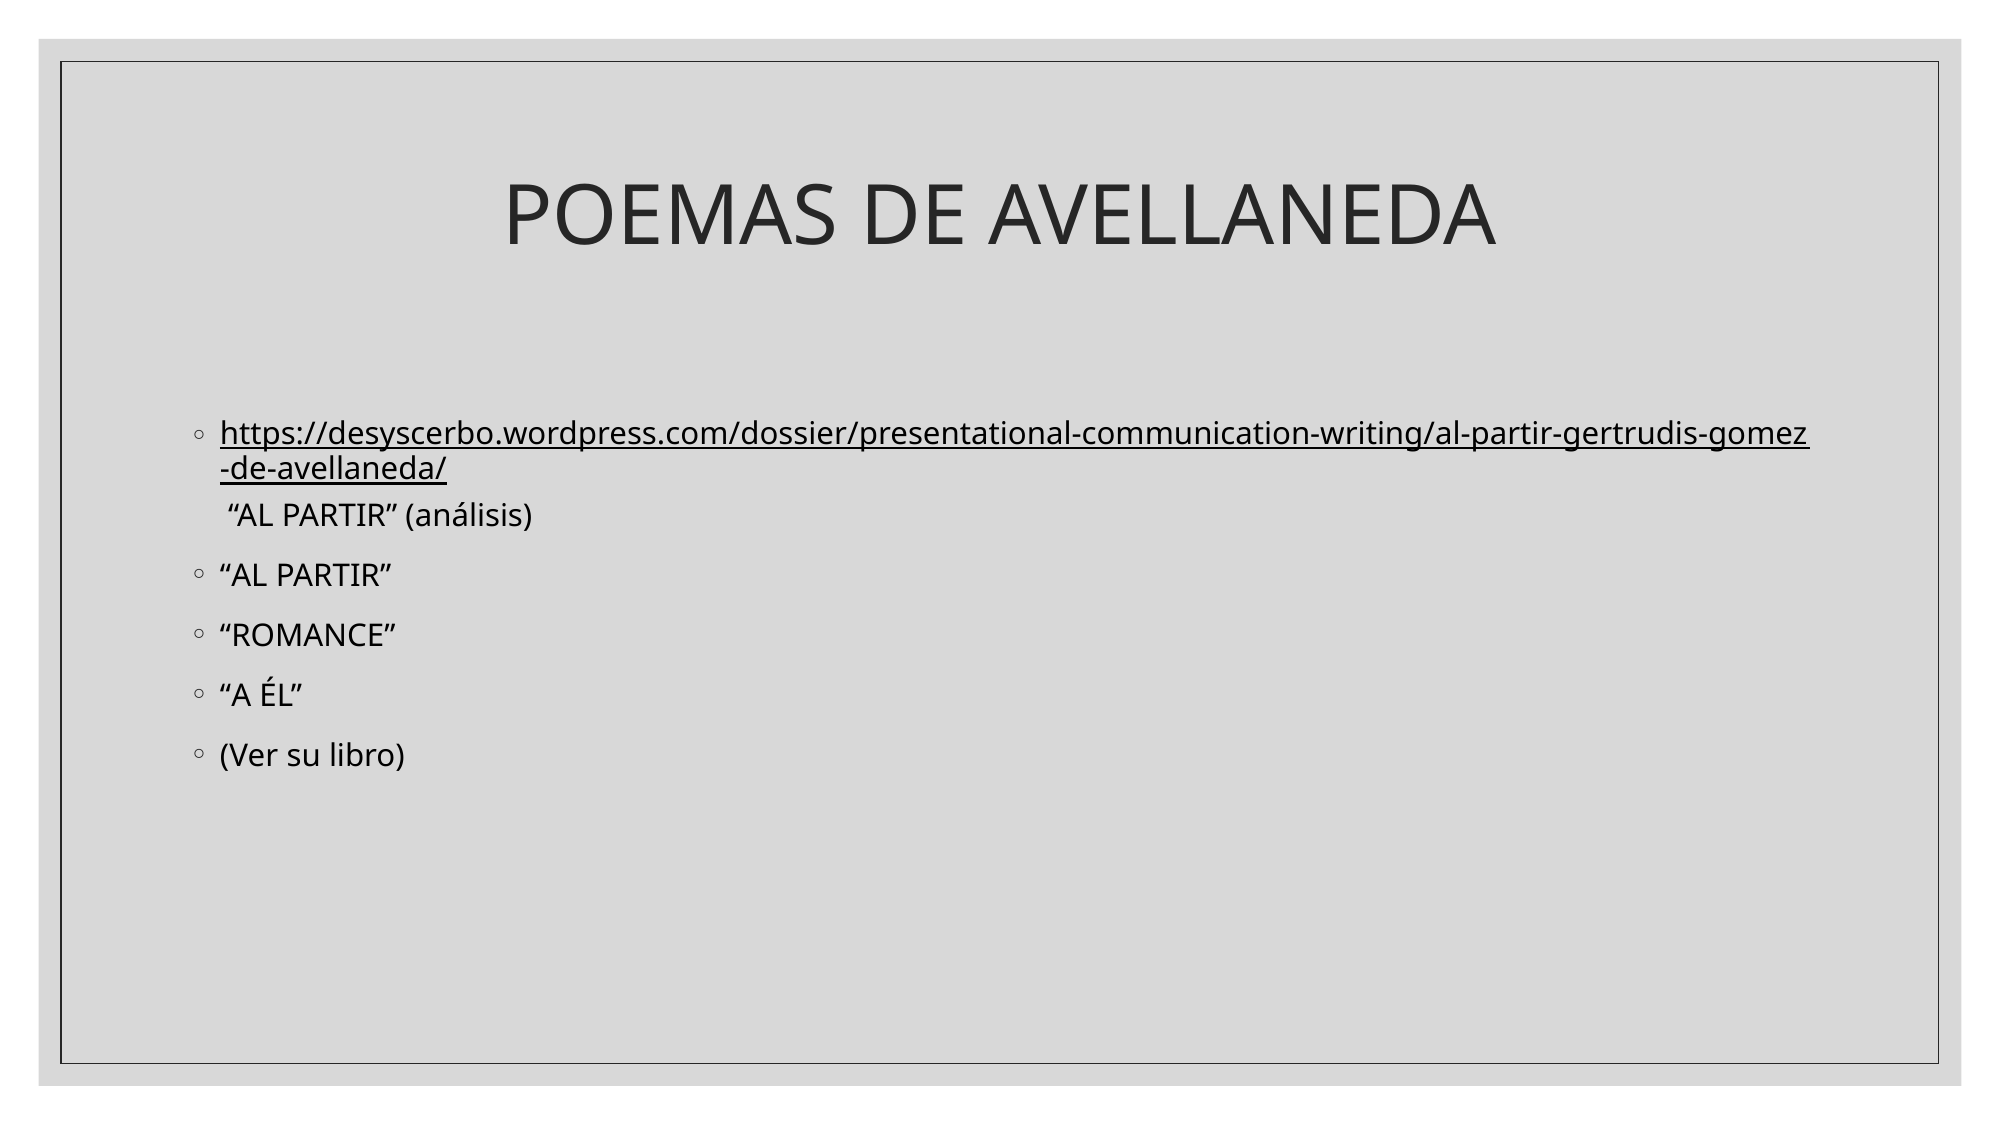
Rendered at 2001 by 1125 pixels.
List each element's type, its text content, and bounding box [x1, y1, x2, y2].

list https://desyscerbo.wordpress.com/dossier/presentational-communication-writing/al-partir-gertrudis-gomez-de-avellaneda/ “AL PARTIR” (análisis) “AL PARTIR” “ROMANCE” “A ÉL” (Ver su libro) [174, 345, 1825, 977]
title POEMAS DE AVELLANEDA [174, 105, 1825, 331]
